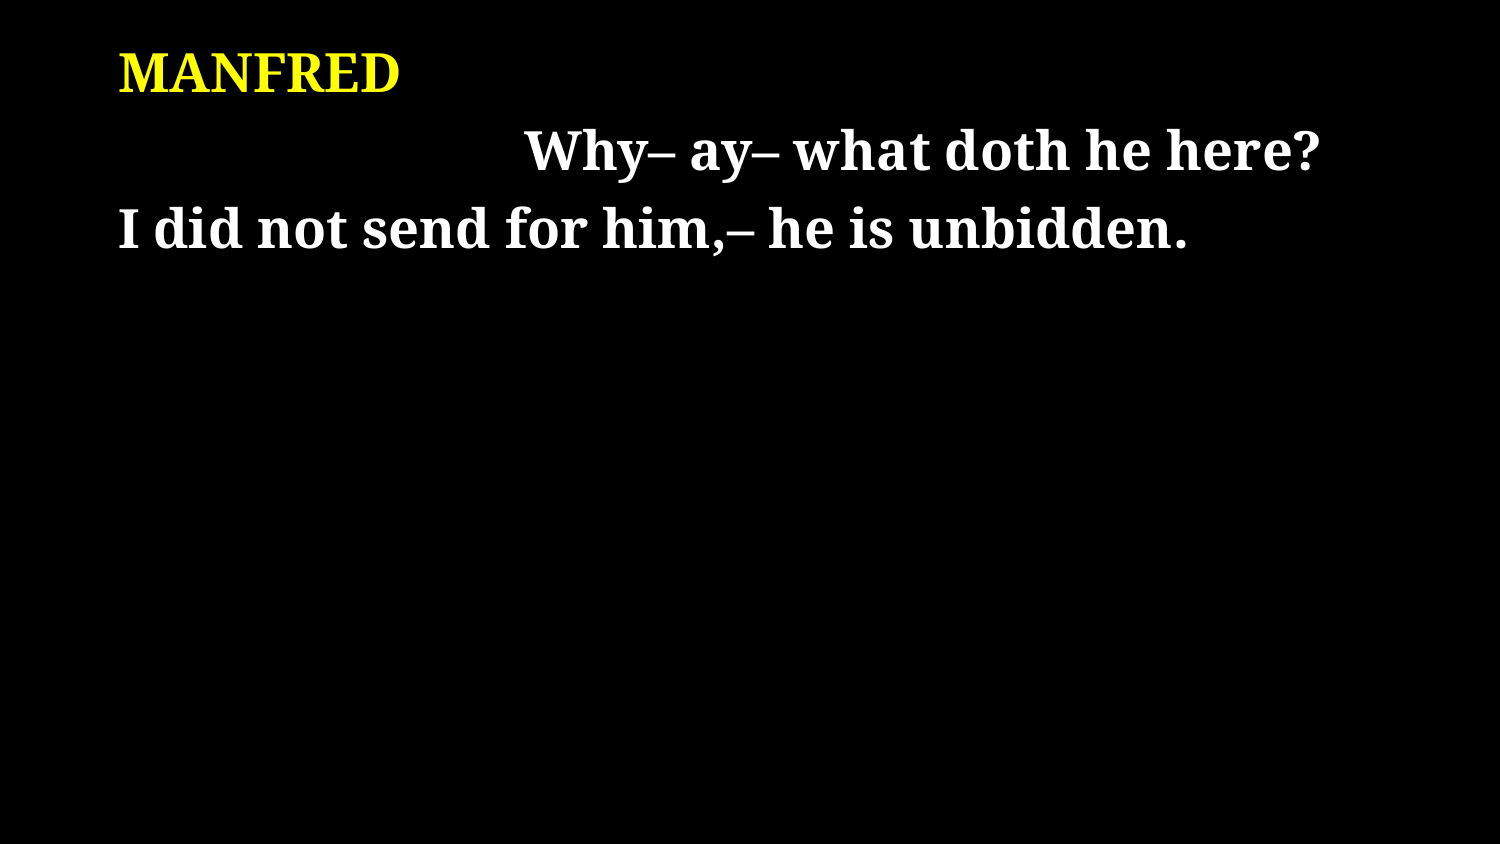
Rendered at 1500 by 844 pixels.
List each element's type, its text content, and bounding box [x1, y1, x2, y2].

title Manfred Why– ay– what doth he here? I did not send for him,– he is unbidden. [103, 17, 1397, 299]
